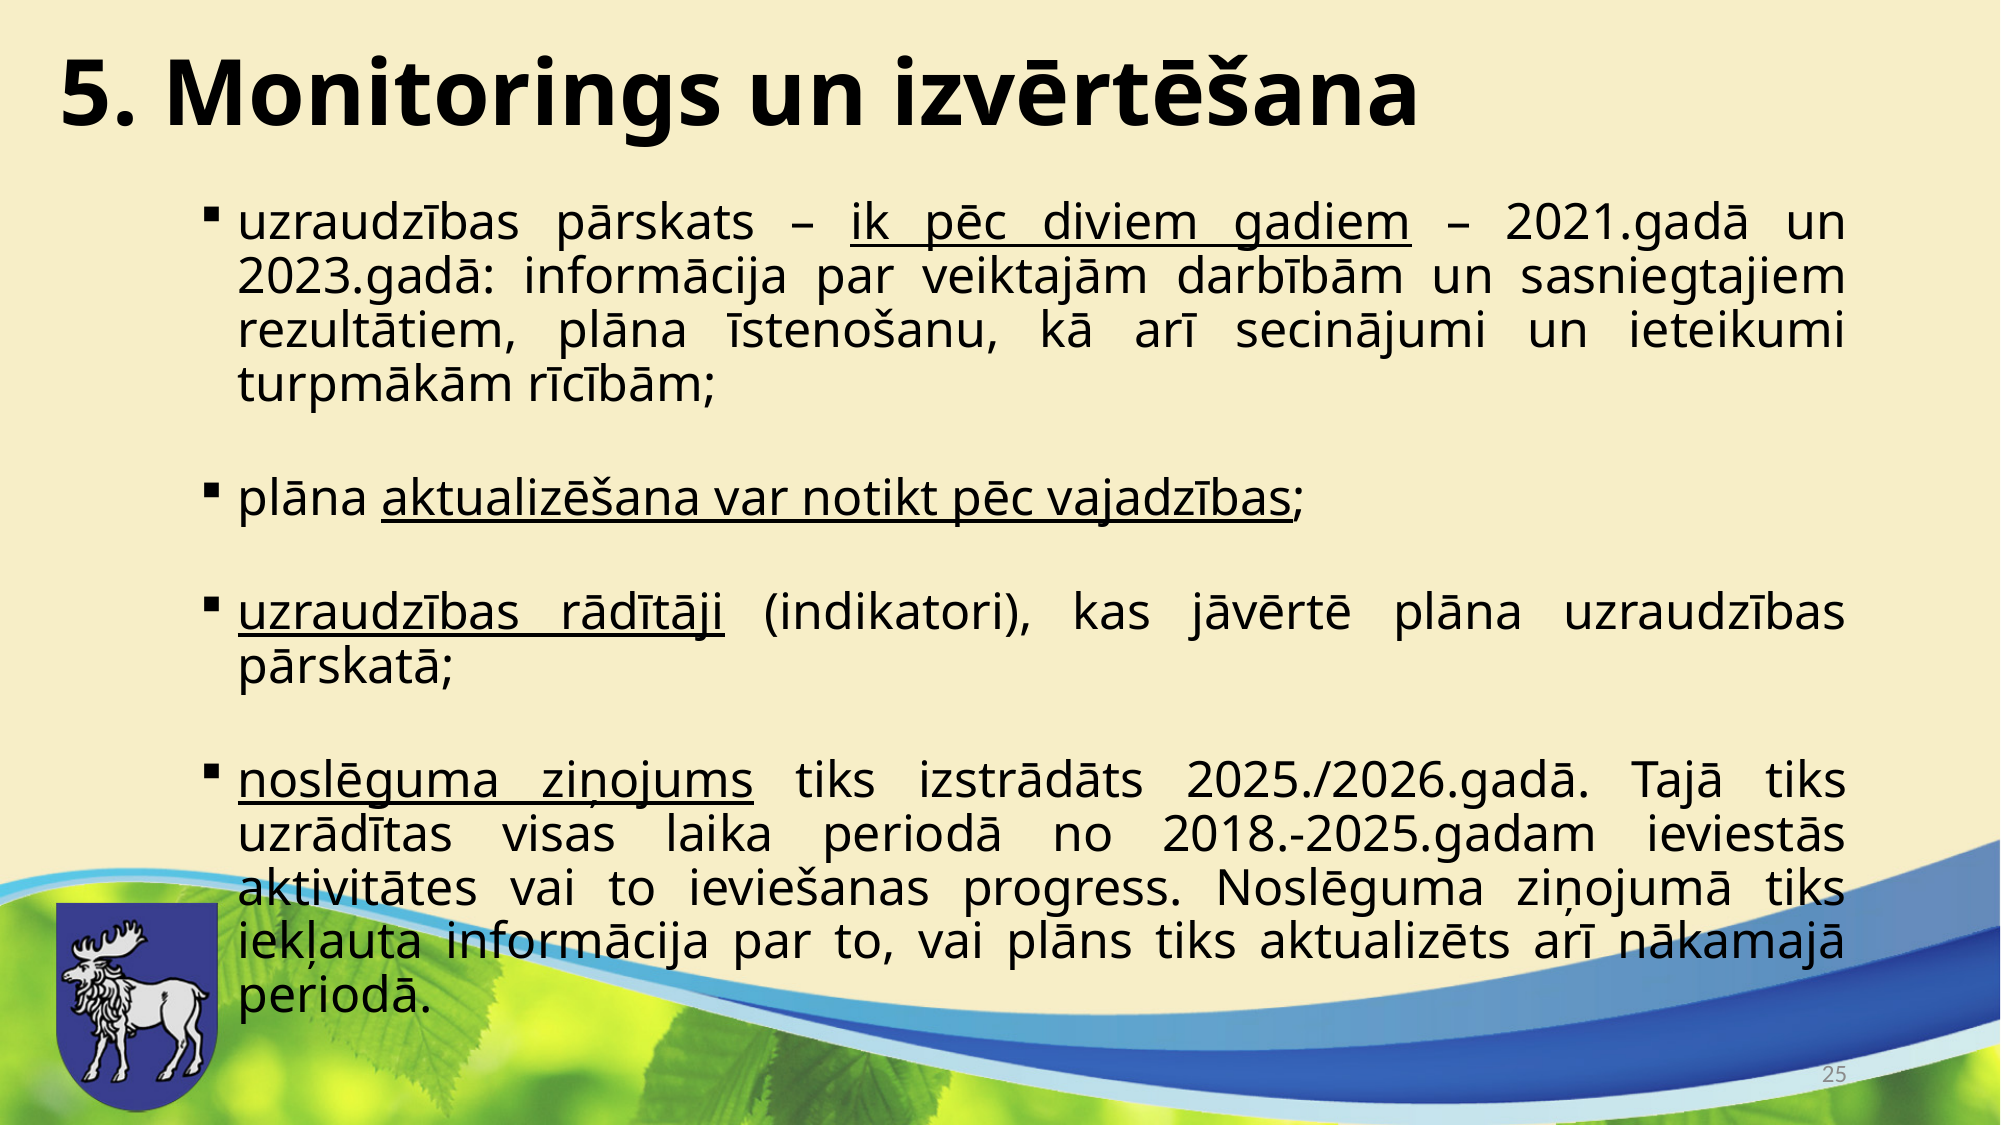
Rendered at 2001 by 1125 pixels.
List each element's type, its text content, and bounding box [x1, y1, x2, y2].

slide_number 25 [1412, 1042, 1863, 1103]
picture [0, 0, 2001, 1125]
title 5. Monitorings un izvērtēšana [44, 16, 1770, 176]
list uzraudzības pārskats – ik pēc diviem gadiem – 2021.gadā un 2023.gadā: informācija par veiktajām darbībām un sasniegtajiem rezultātiem, plāna īstenošanu, kā arī secinājumi un ieteikumi turpmākām rīcībām; plāna aktualizēšana var notikt pēc vajadzības; uzraudzības rādītāji (indikatori), kas jāvērtē plāna uzraudzības pārskatā; noslēguma ziņojums tiks izstrādāts 2025./2026.gadā. Tajā tiks uzrādītas visas laika periodā no 2018.-2025.gadam ieviestās aktivitātes vai to ieviešanas progress. Noslēguma ziņojumā tiks iekļauta informācija par to, vai plāns tiks aktualizēts arī nākamajā periodā. [185, 189, 1863, 1043]
